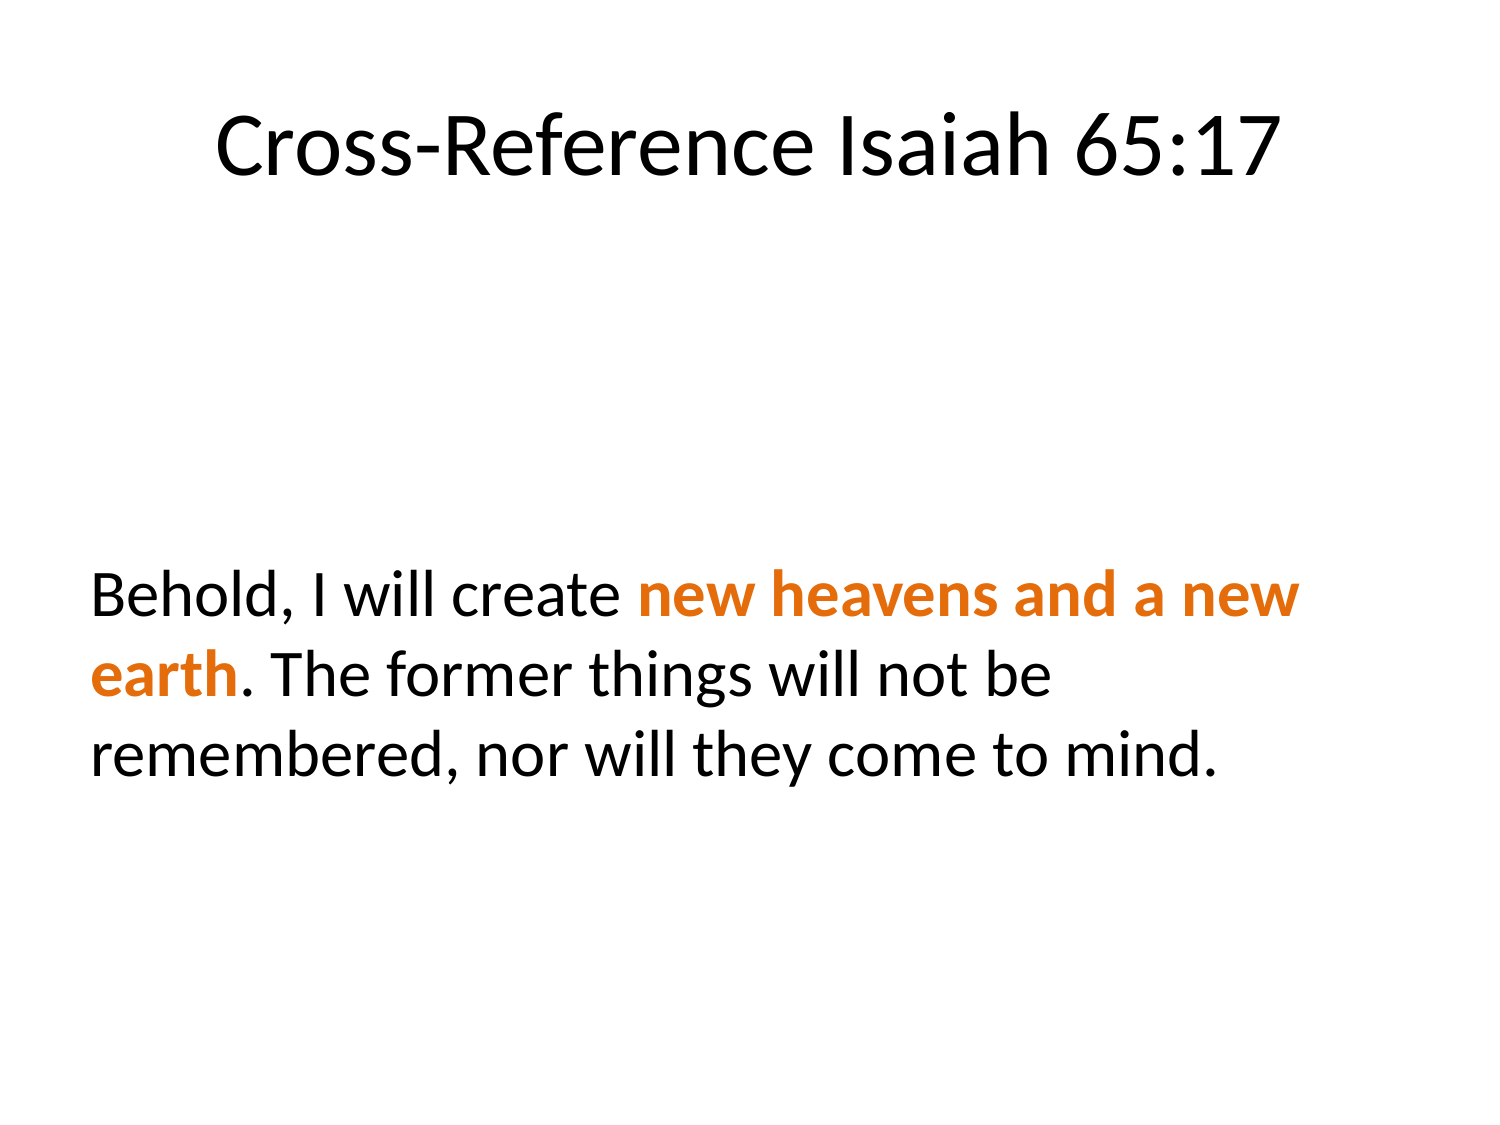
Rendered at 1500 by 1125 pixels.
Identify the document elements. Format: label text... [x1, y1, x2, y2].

title Cross-Reference Isaiah 65:17 [75, 45, 1425, 233]
list Behold, I will create new heavens and a new earth. The former things will not be remembered, nor will they come to mind. [75, 262, 1425, 1005]
